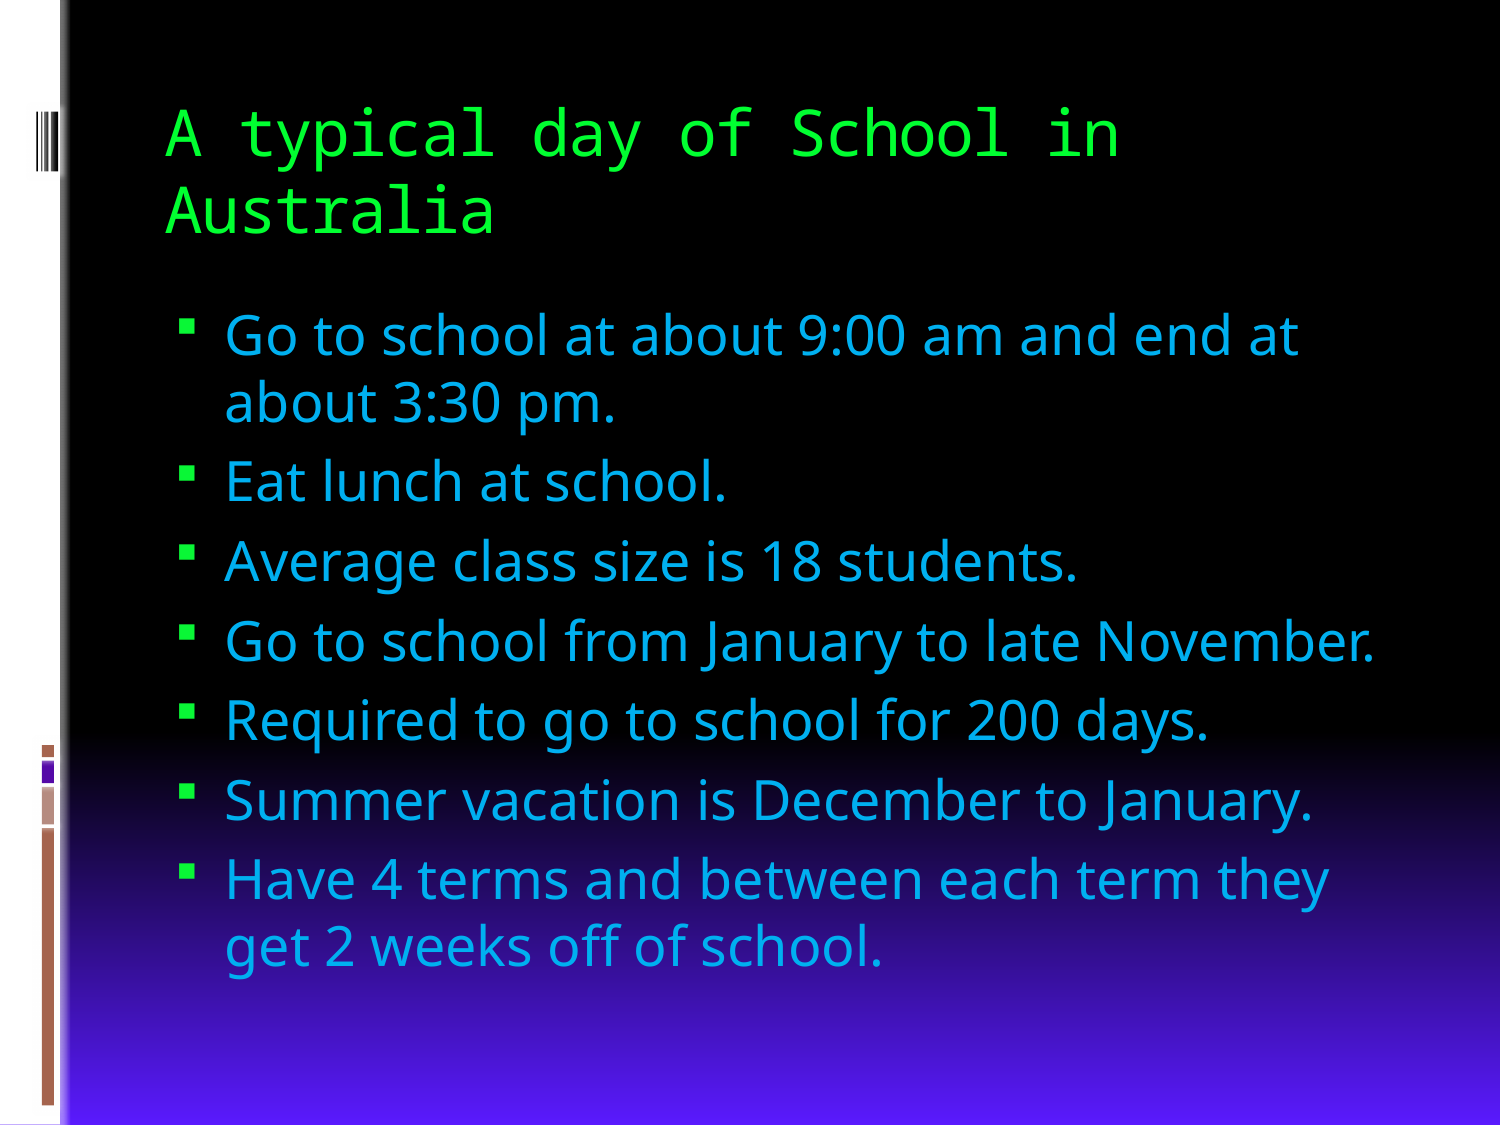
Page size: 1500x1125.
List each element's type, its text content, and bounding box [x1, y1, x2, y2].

list Go to school at about 9:00 am and end at about 3:30 pm. Eat lunch at school. Average class size is 18 students. Go to school from January to late November. Required to go to school for 200 days. Summer vacation is December to January. Have 4 terms and between each term they get 2 weeks off of school. [150, 292, 1425, 1043]
title A typical day of School in Australia [150, 83, 1425, 234]
